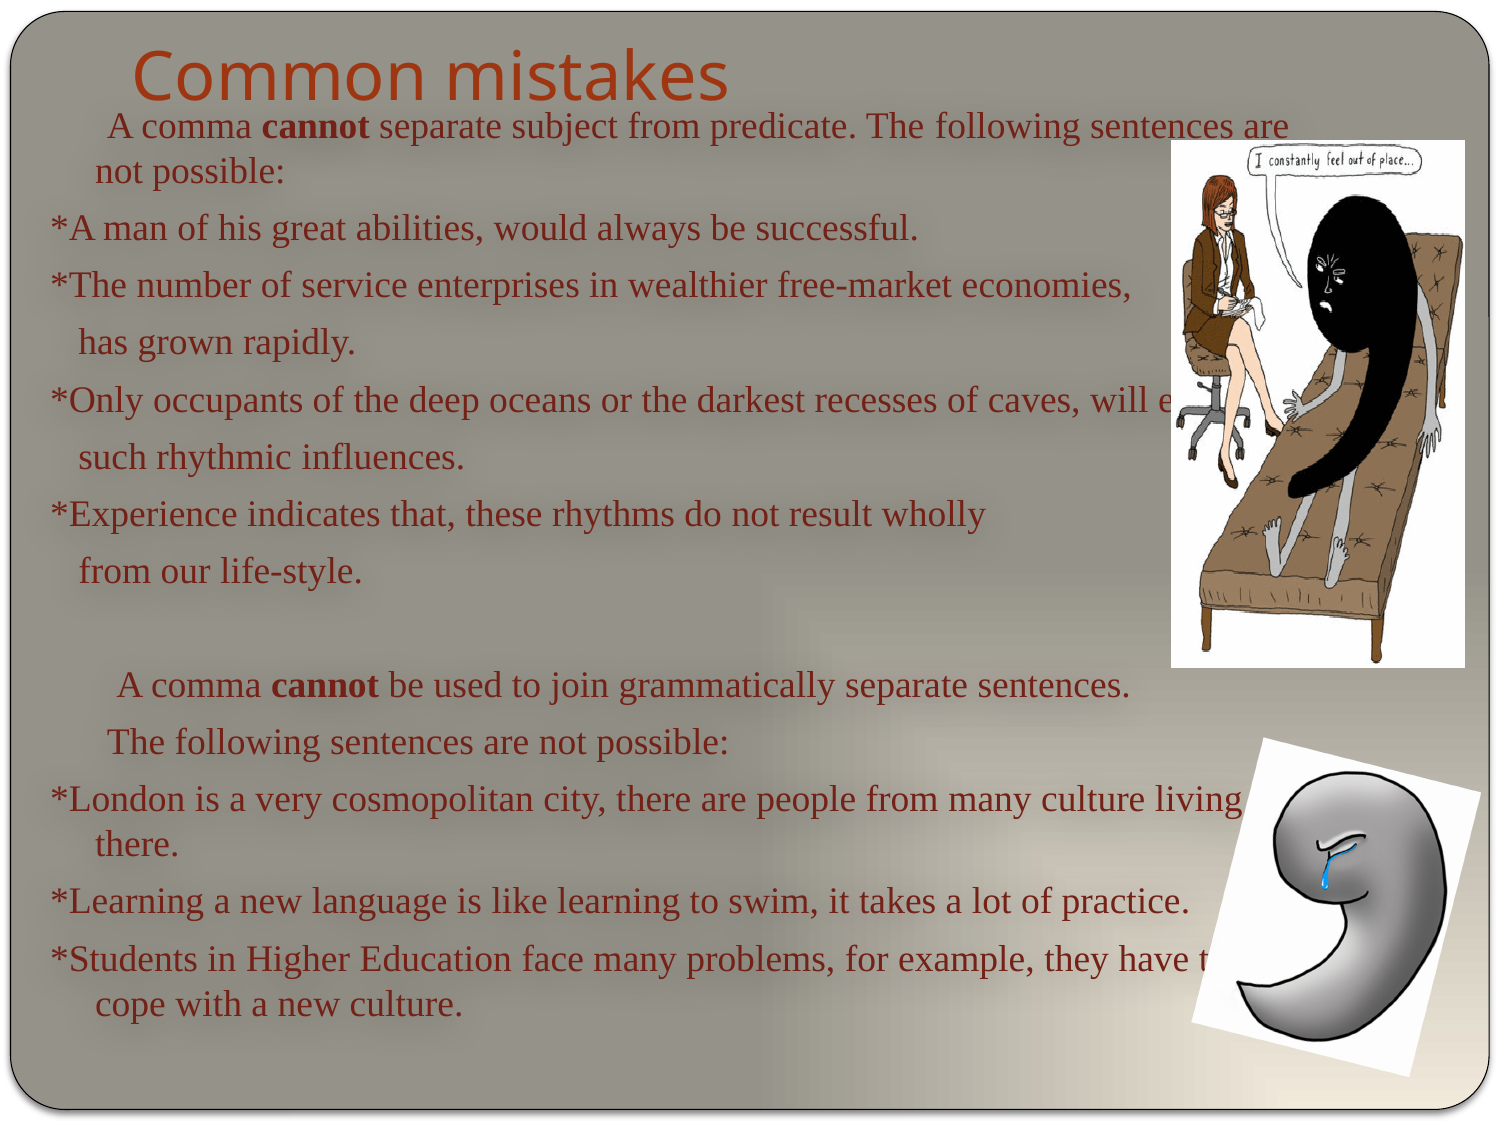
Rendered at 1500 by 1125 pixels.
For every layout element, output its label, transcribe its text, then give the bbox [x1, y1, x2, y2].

picture [1192, 738, 1480, 1076]
picture [1171, 140, 1466, 669]
title Common mistakes [117, 23, 1393, 138]
list A comma cannot separate subject from predicate. The following sentences are not possible: *A man of his great abilities, would always be successful. *The number of service enterprises in wealthier free-market economies, has grown rapidly. *Only occupants of the deep oceans or the darkest recesses of caves, will escape such rhythmic influences. *Experience indicates that, these rhythms do not result wholly from our life-style. A comma cannot be used to join grammatically separate sentences. The following sentences are not possible: *London is a very cosmopolitan city, there are people from many culture living there. *Learning a new language is like learning to swim, it takes a lot of practice. *Students in Higher Education face many problems, for example, they have to cope with a new culture. [35, 93, 1311, 914]
